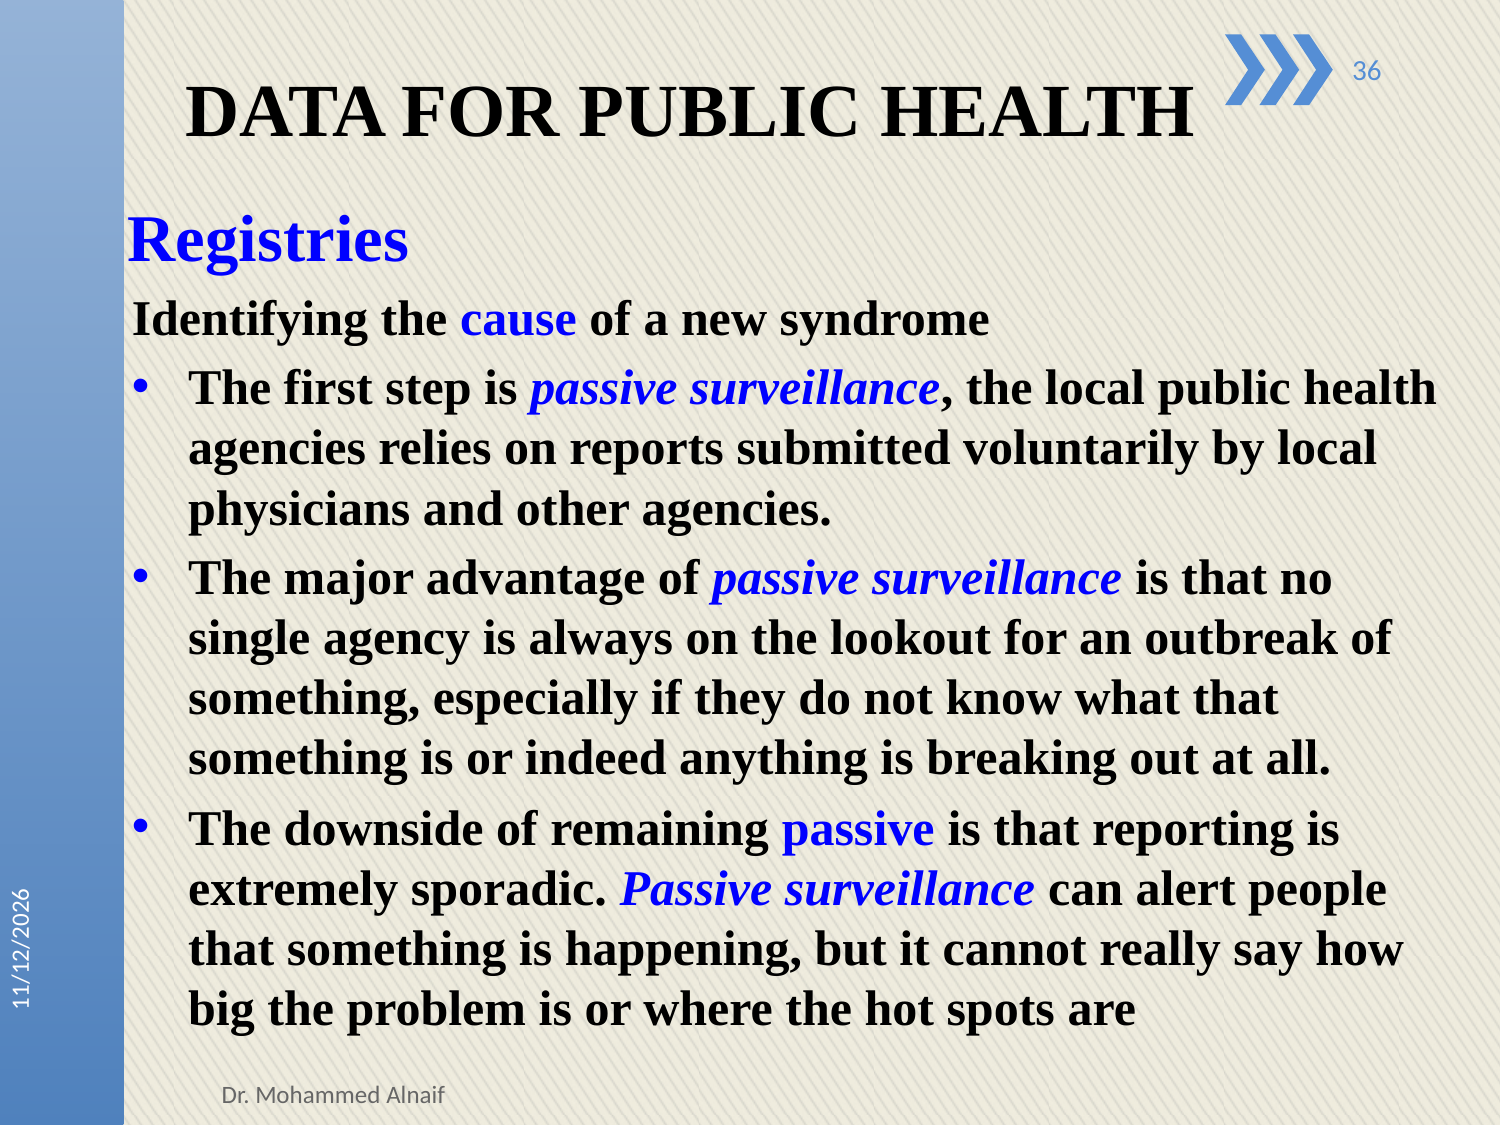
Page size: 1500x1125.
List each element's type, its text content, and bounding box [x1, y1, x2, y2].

title DATA FOR PUBLIC HEALTH [125, 37, 1226, 159]
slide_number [0, 594, 38, 1026]
footer Dr. Mohammed Alnaif [206, 1074, 1382, 1113]
subtitle Registries Identifying the cause of a new syndrome The first step is passive surveillance, the local public health agencies relies on reports submitted voluntarily by local physicians and other agencies. The major advantage of passive surveillance is that no single agency is always on the lookout for an outbreak of something, especially if they do not know what that something is or indeed anything is breaking out at all. The downside of remaining passive is that reporting is extremely sporadic. Passive surveillance can alert people that something is happening, but it cannot really say how big the problem is or where the hot spots are [112, 187, 1463, 1038]
slide_number 36 [1337, 38, 1466, 99]
